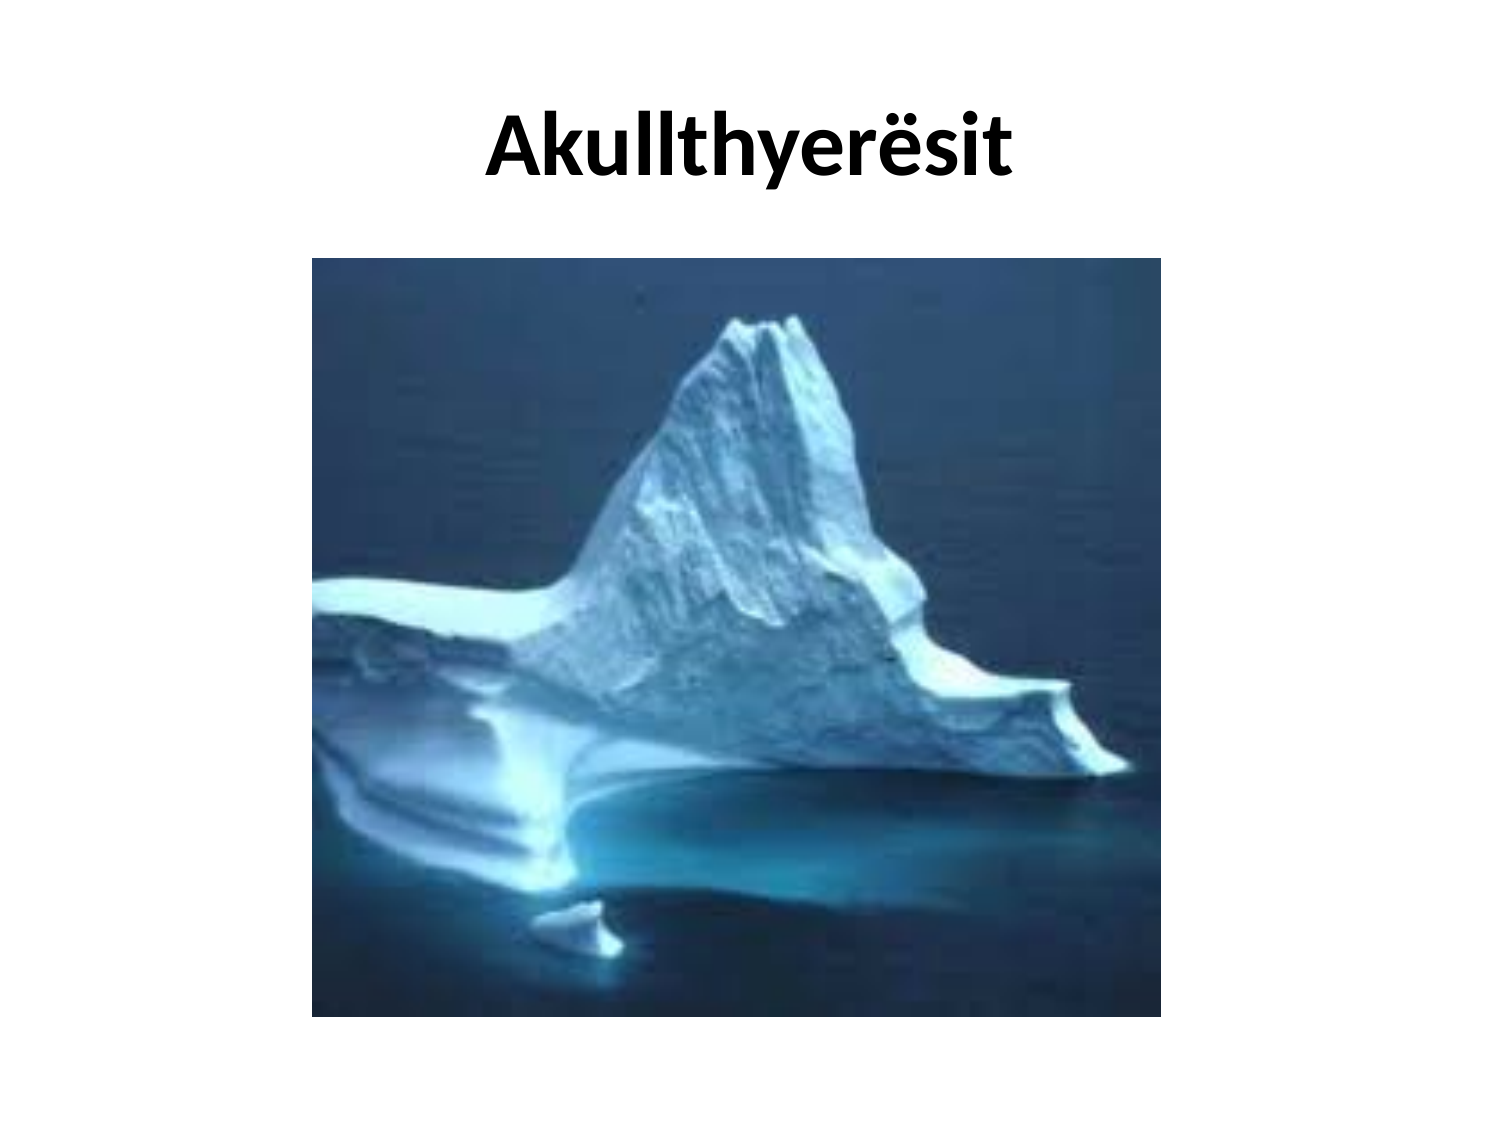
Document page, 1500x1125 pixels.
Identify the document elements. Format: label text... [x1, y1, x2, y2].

title Akullthyerësit [75, 45, 1425, 233]
picture [312, 258, 1161, 1018]
